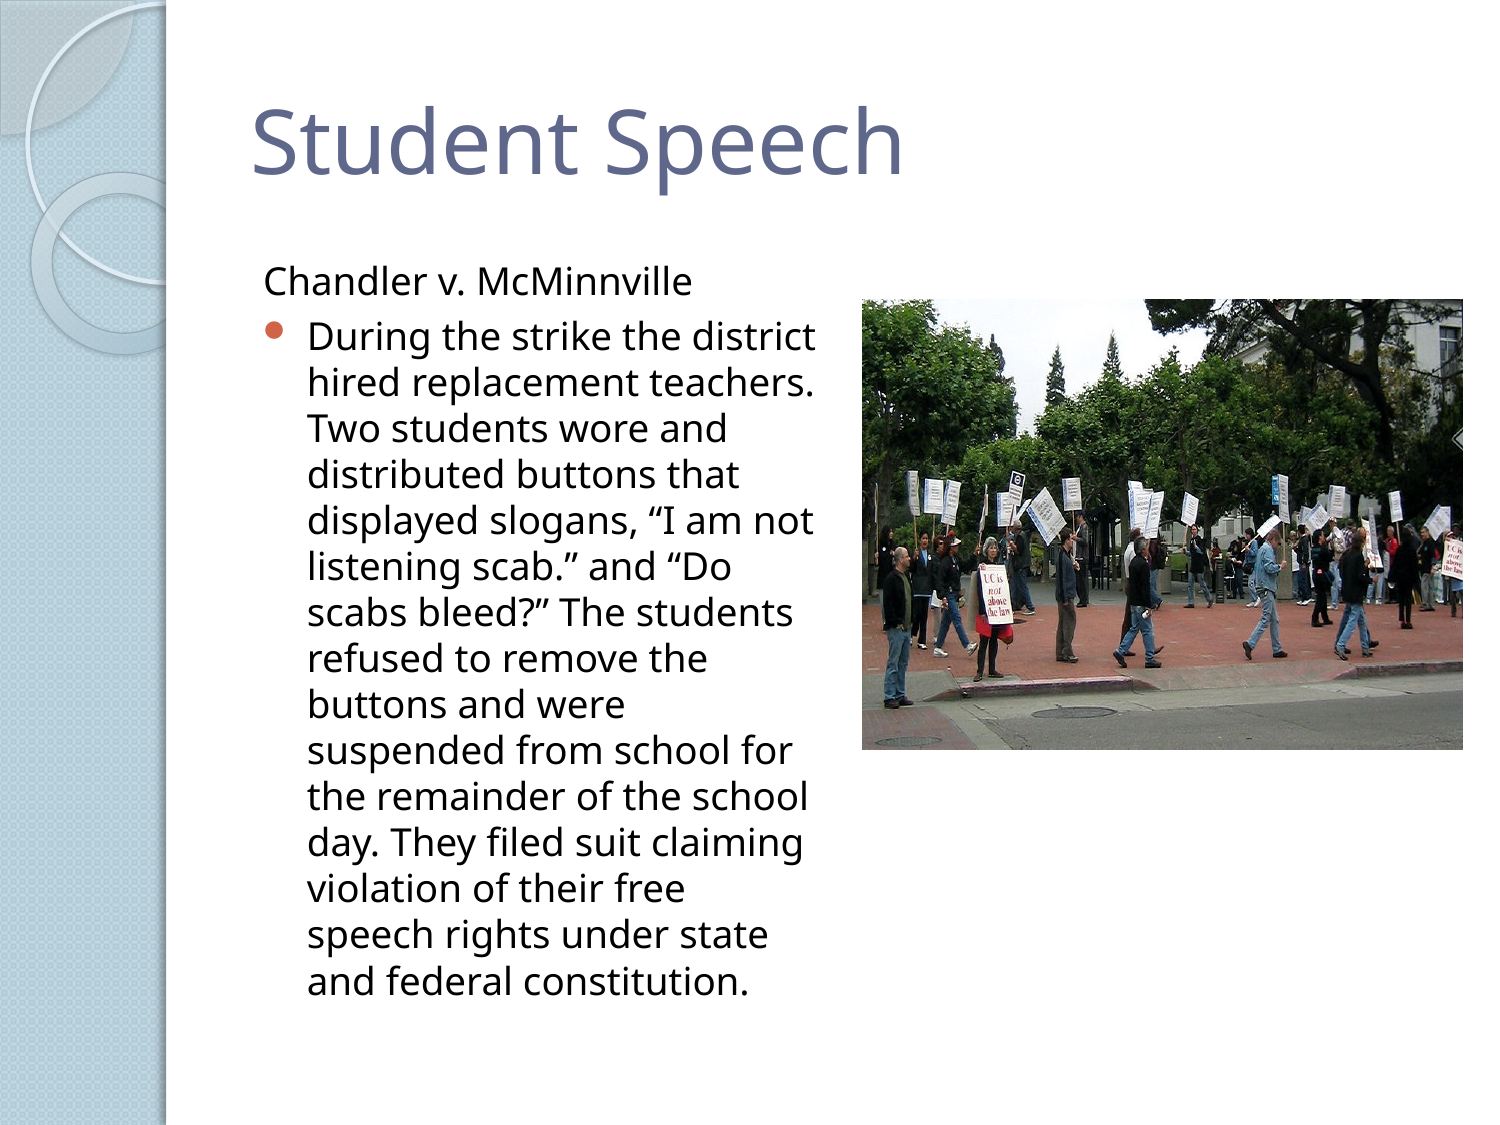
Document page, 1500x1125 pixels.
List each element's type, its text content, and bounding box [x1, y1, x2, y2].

title Student Speech [235, 45, 1466, 233]
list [862, 299, 1463, 751]
list Chandler v. McMinnville During the strike the district hired replacement teachers. Two students wore and distributed buttons that displayed slogans, “I am not listening scab.” and “Do scabs bleed?” The students refused to remove the buttons and were suspended from school for the remainder of the school day. They filed suit claiming violation of their free speech rights under state and federal constitution. [235, 249, 836, 1015]
